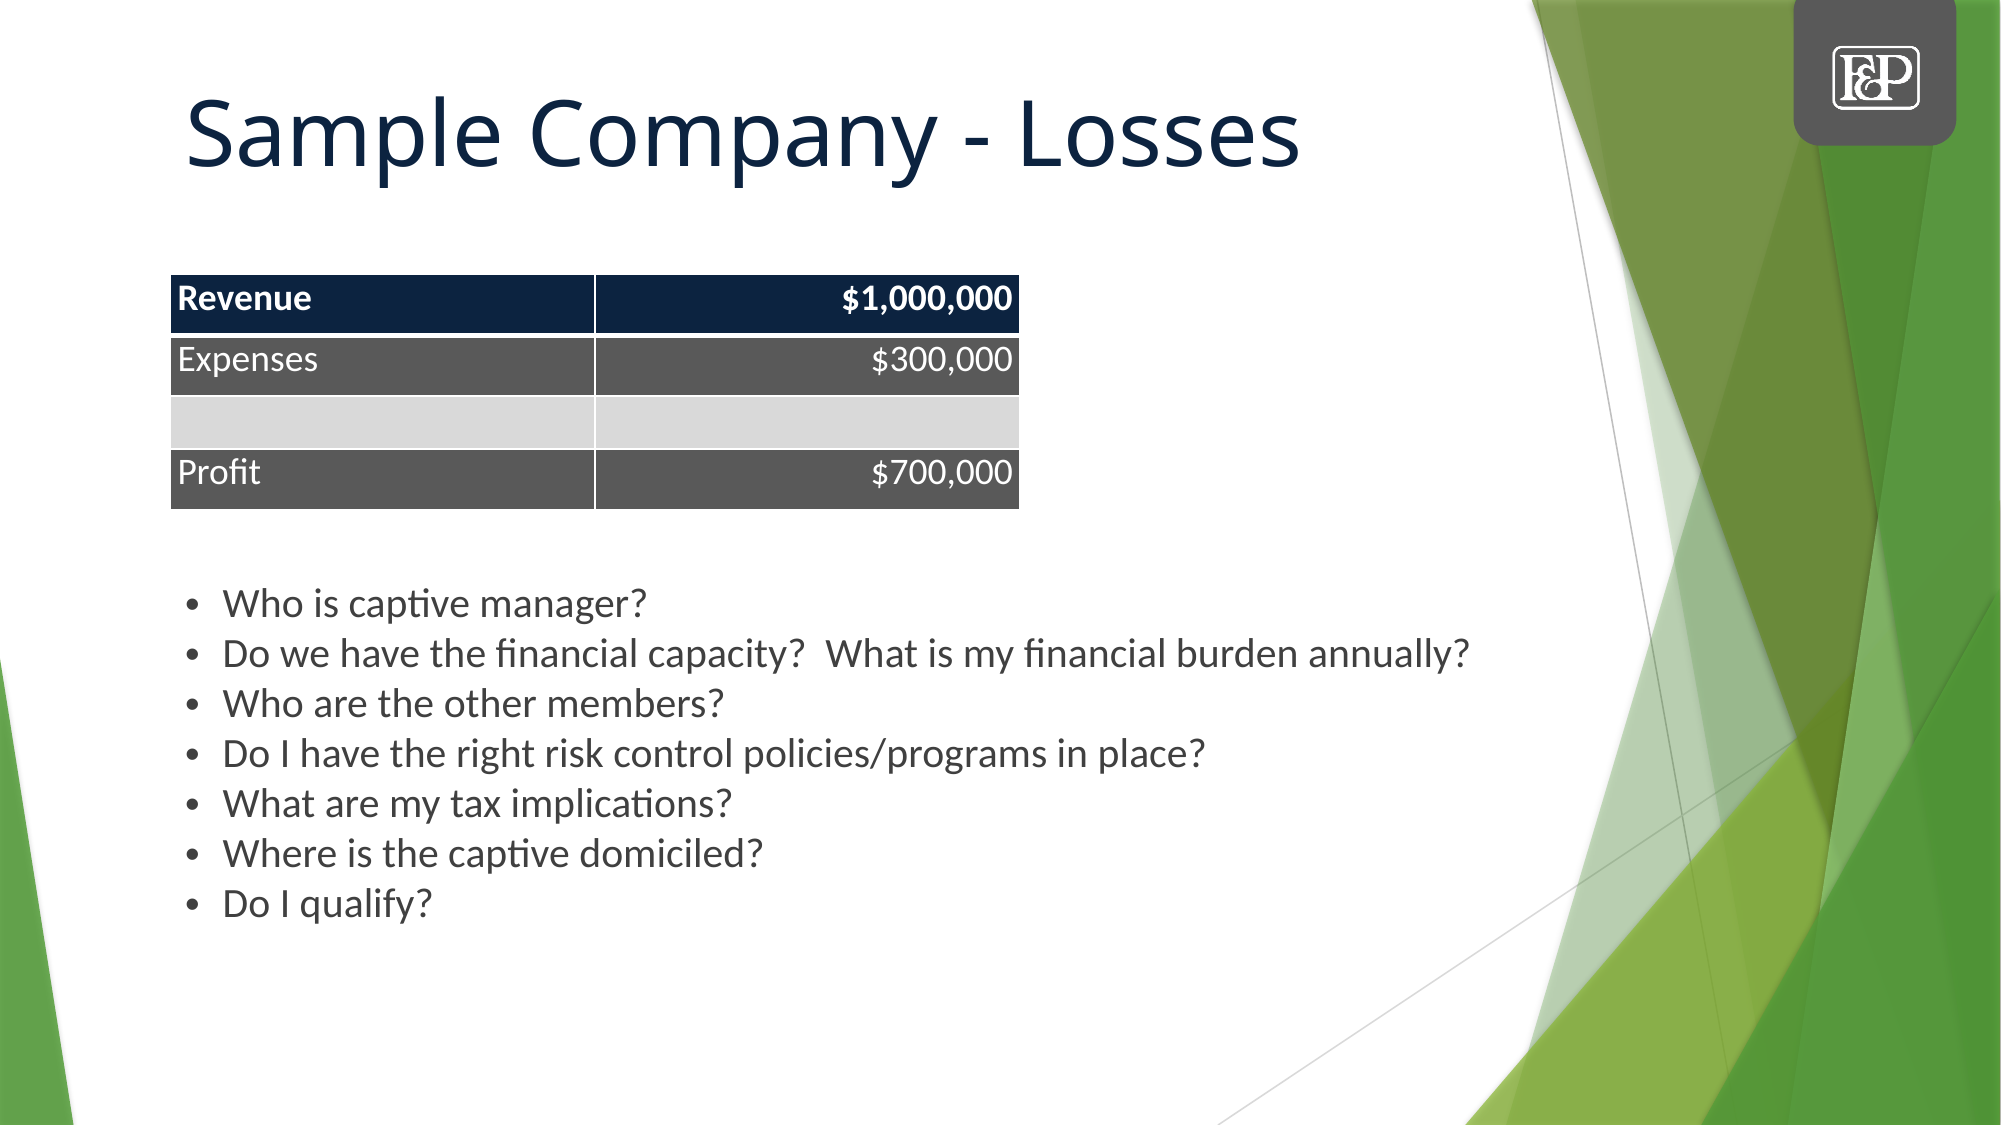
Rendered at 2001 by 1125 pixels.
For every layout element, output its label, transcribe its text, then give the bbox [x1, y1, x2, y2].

text_box Who is captive manager? Do we have the financial capacity? What is my financial burden annually? Who are the other members? Do I have the right risk control policies/programs in place? What are my tax implications? Where is the captive domiciled? Do I qualify? [176, 585, 1529, 1125]
table_cell $300,000 [596, 338, 1019, 395]
table_cell Expenses [171, 338, 594, 395]
table_cell [596, 397, 1019, 448]
table_cell $700,000 [596, 450, 1019, 509]
text_box [1791, 0, 1958, 148]
text_box Sample Company - Losses [170, 28, 1896, 246]
table_cell Profit [171, 450, 594, 509]
table_cell [171, 397, 594, 448]
table_header Revenue [171, 275, 594, 333]
picture [1818, 30, 1927, 122]
table_header $1,000,000 [596, 275, 1019, 333]
